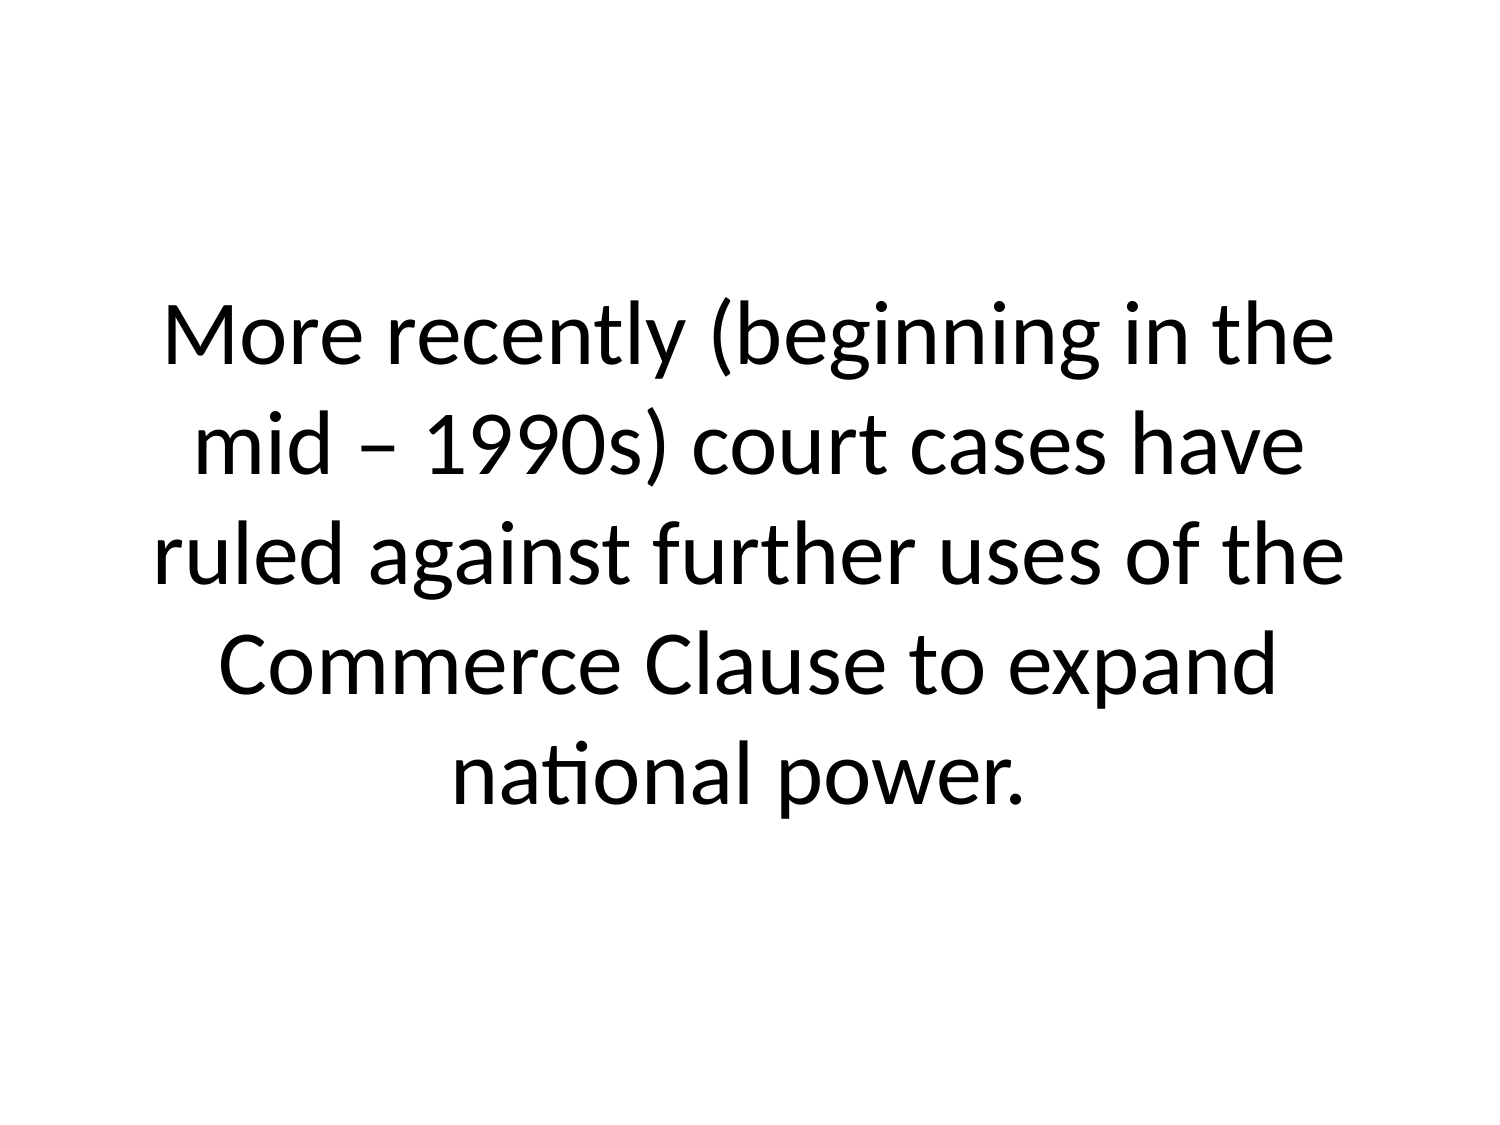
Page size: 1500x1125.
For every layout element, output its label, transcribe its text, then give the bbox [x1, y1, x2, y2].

title More recently (beginning in the mid – 1990s) court cases have ruled against further uses of the Commerce Clause to expand national power. [74, 44, 1426, 1051]
